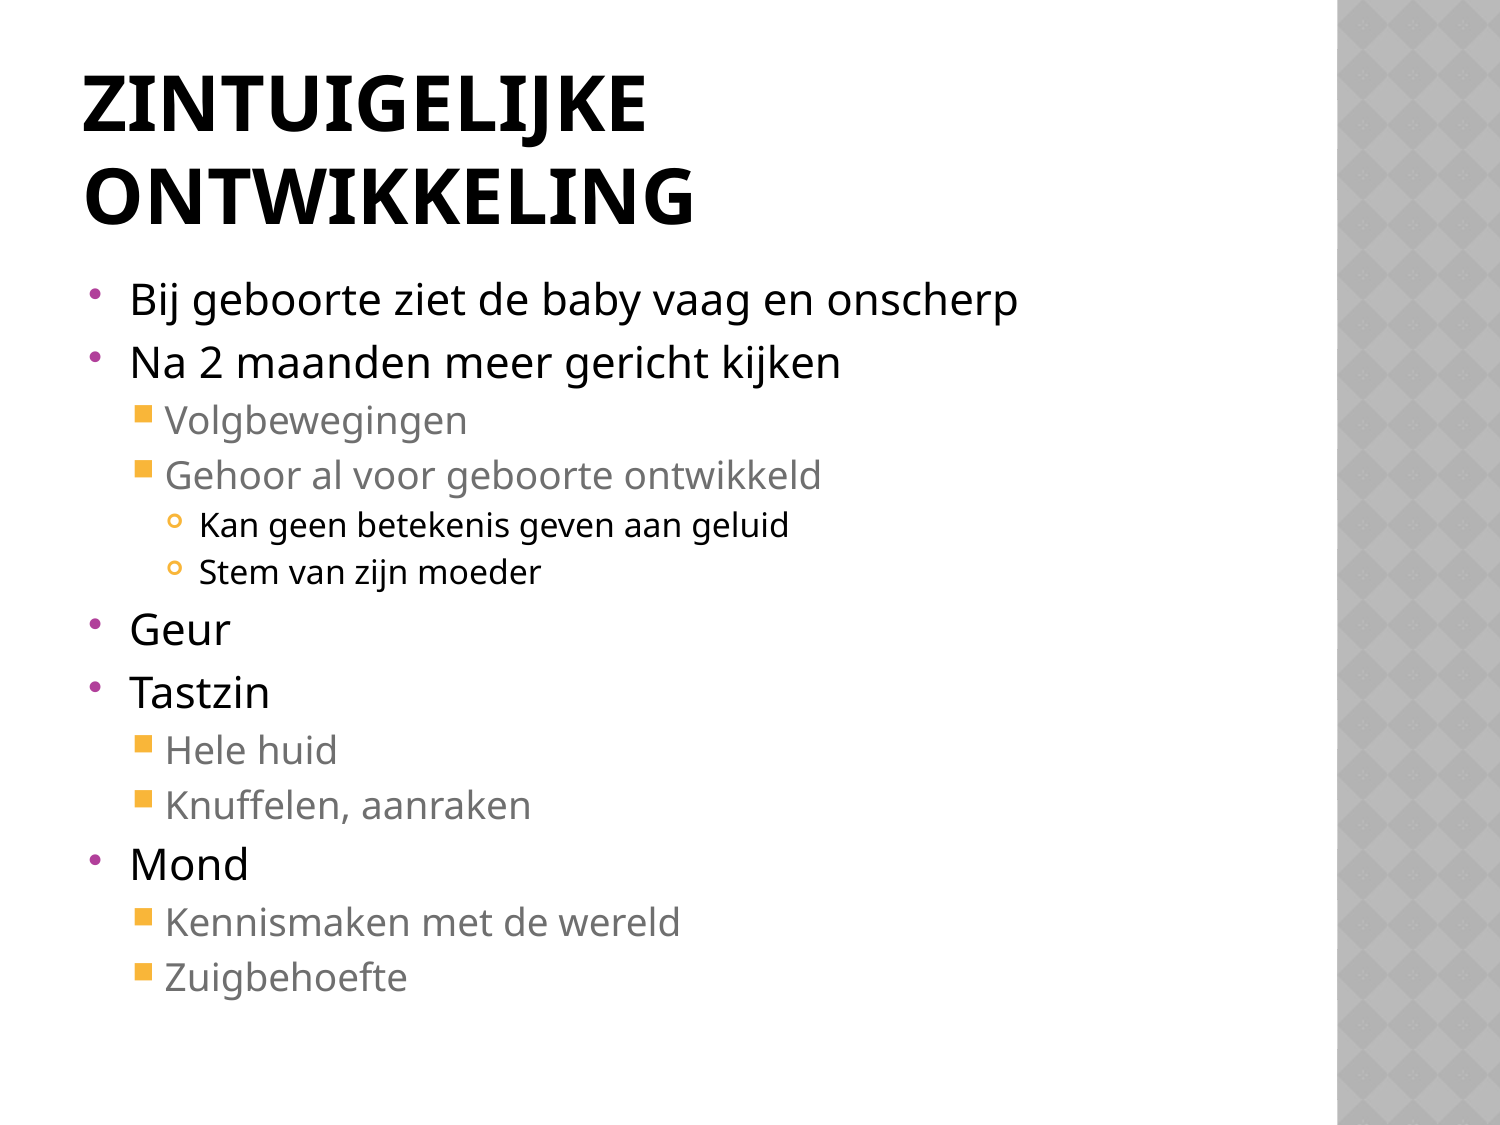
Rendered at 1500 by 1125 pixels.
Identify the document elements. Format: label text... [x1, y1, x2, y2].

list Bij geboorte ziet de baby vaag en onscherp Na 2 maanden meer gericht kijken Volgbewegingen Gehoor al voor geboorte ontwikkeld Kan geen betekenis geven aan geluid Stem van zijn moeder Geur Tastzin Hele huid Knuffelen, aanraken Mond Kennismaken met de wereld Zuigbehoefte [75, 264, 1263, 1059]
title Zintuigelijke ontwikkeling [75, 52, 1263, 240]
